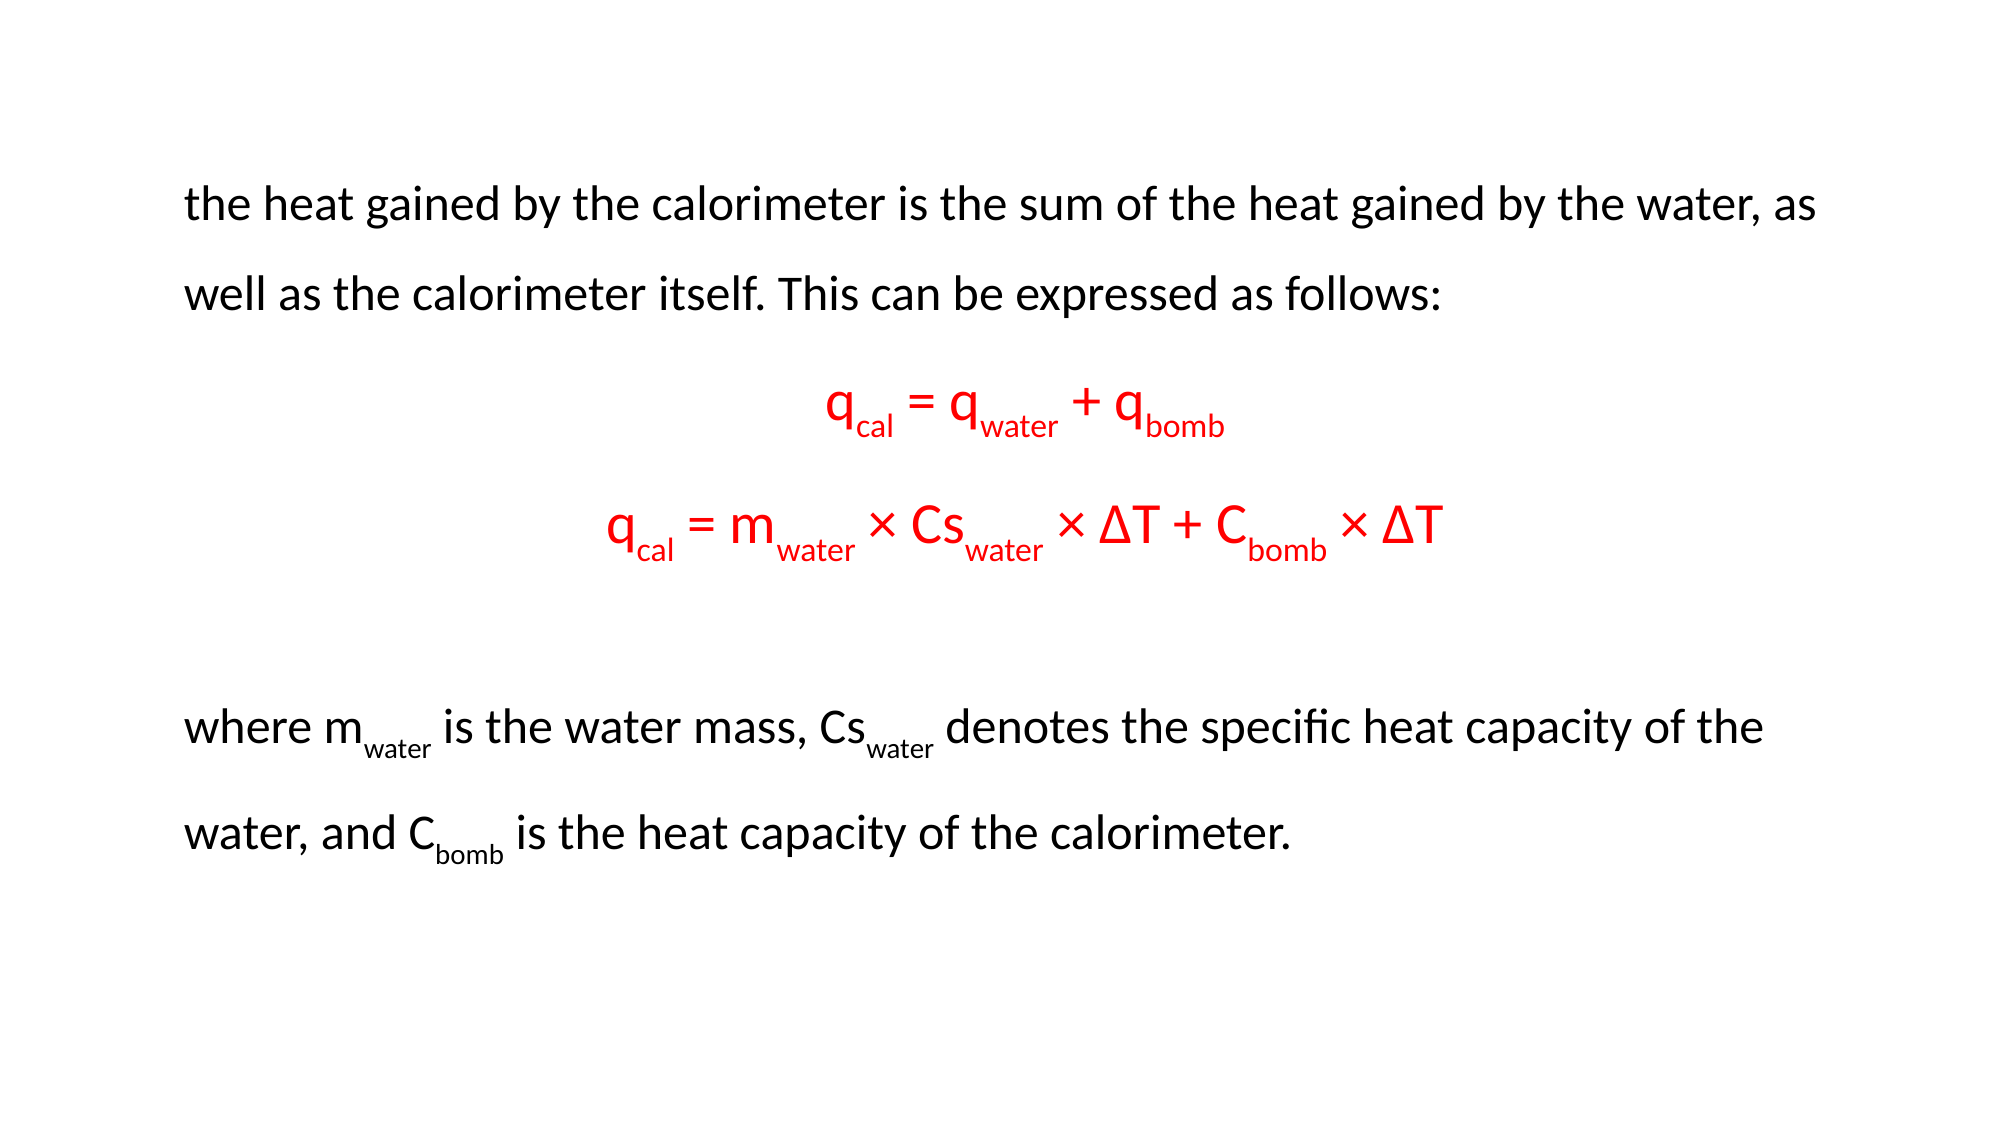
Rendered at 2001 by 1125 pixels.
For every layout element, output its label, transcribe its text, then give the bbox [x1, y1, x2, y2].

text_box the heat gained by the calorimeter is the sum of the heat gained by the water, as well as the calorimeter itself. This can be expressed as follows: qcal = qwater + qbomb qcal = mwater × Cswater × ΔT + Cbomb × ΔT where mwater is the water mass, Cswater denotes the specific heat capacity of the water, and Cbomb is the heat capacity of the calorimeter. [169, 133, 1882, 968]
